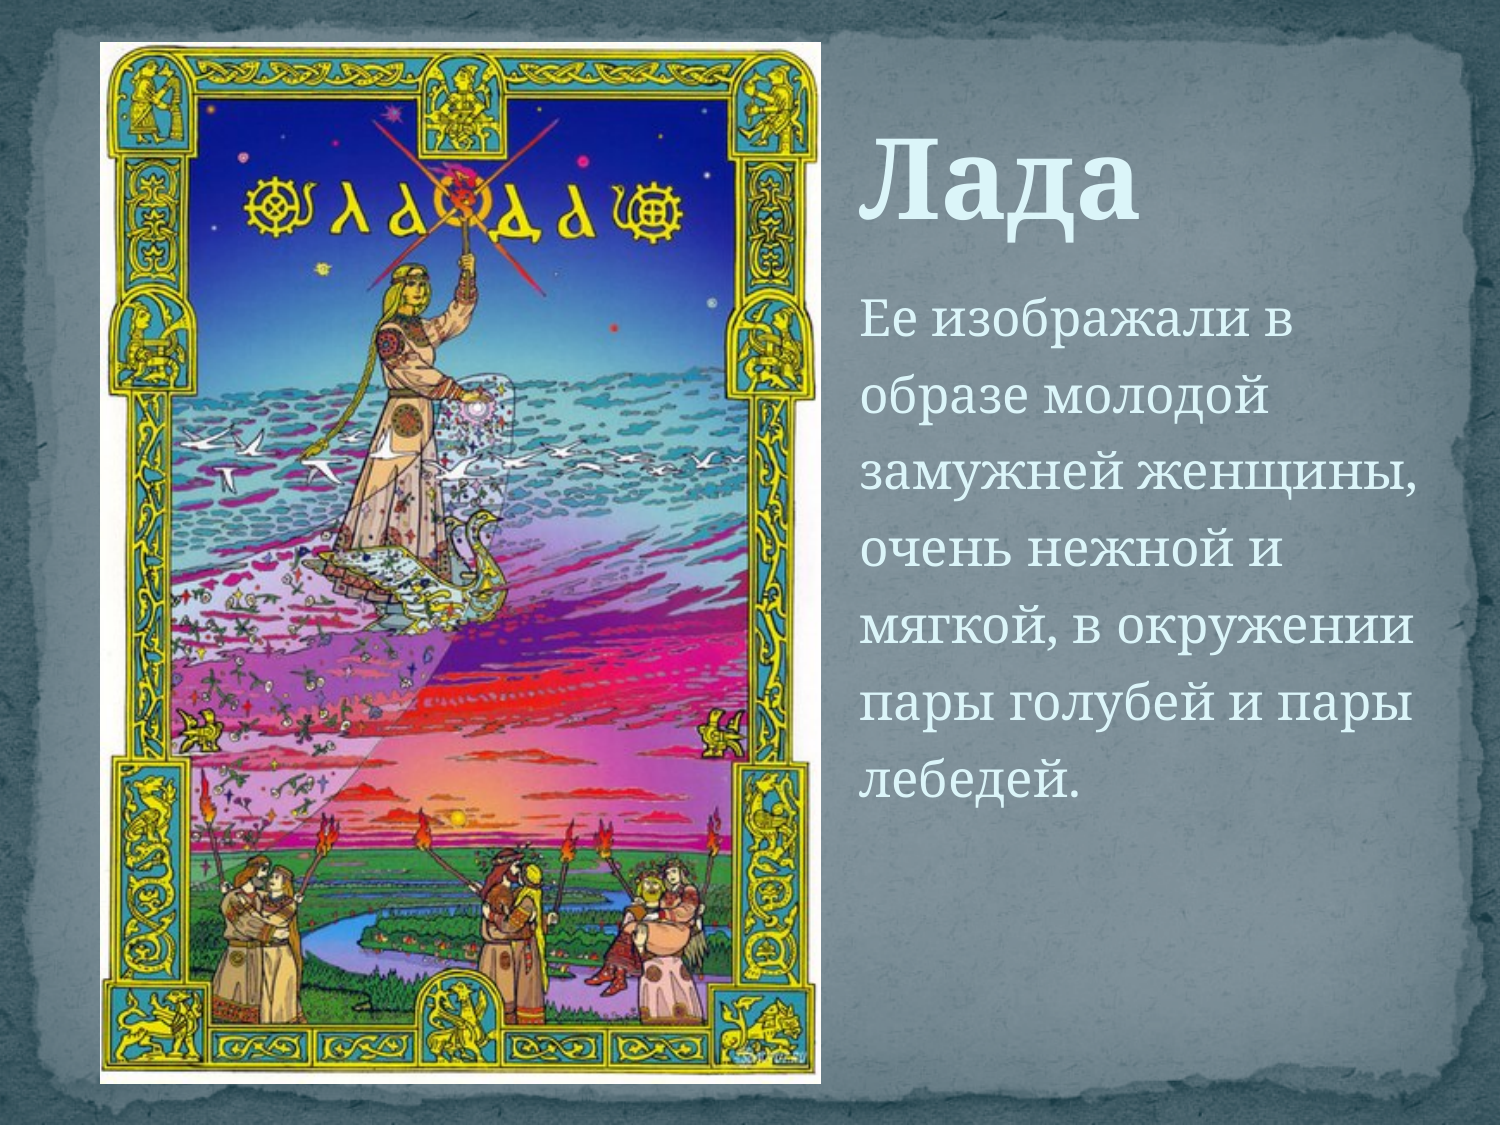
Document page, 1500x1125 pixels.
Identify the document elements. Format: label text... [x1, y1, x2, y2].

list Ее изображали в образе молодой замужней женщины, очень нежной и мягкой, в окружении пары голубей и пары лебедей. [844, 262, 1438, 875]
title Лада [844, 74, 1438, 250]
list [103, 45, 819, 1081]
